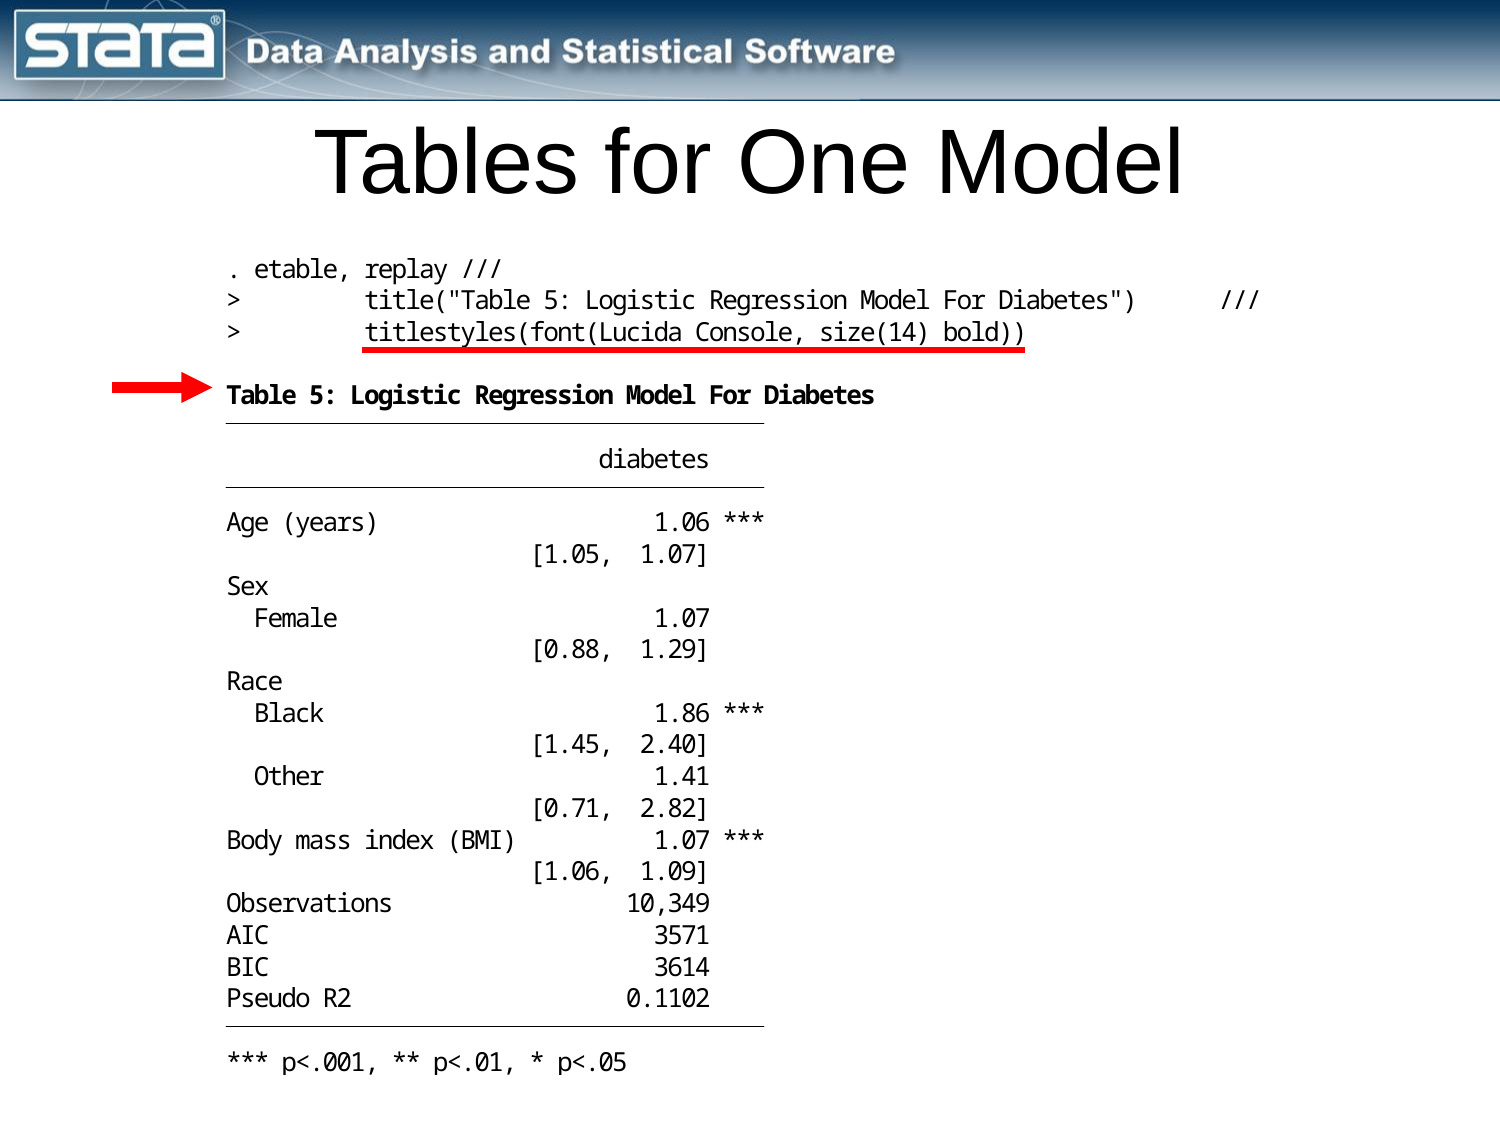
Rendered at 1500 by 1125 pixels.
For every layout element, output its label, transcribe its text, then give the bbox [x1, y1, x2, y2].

picture [0, 0, 1500, 102]
title Tables for One Model [0, 108, 1500, 213]
picture [212, 249, 1288, 1076]
